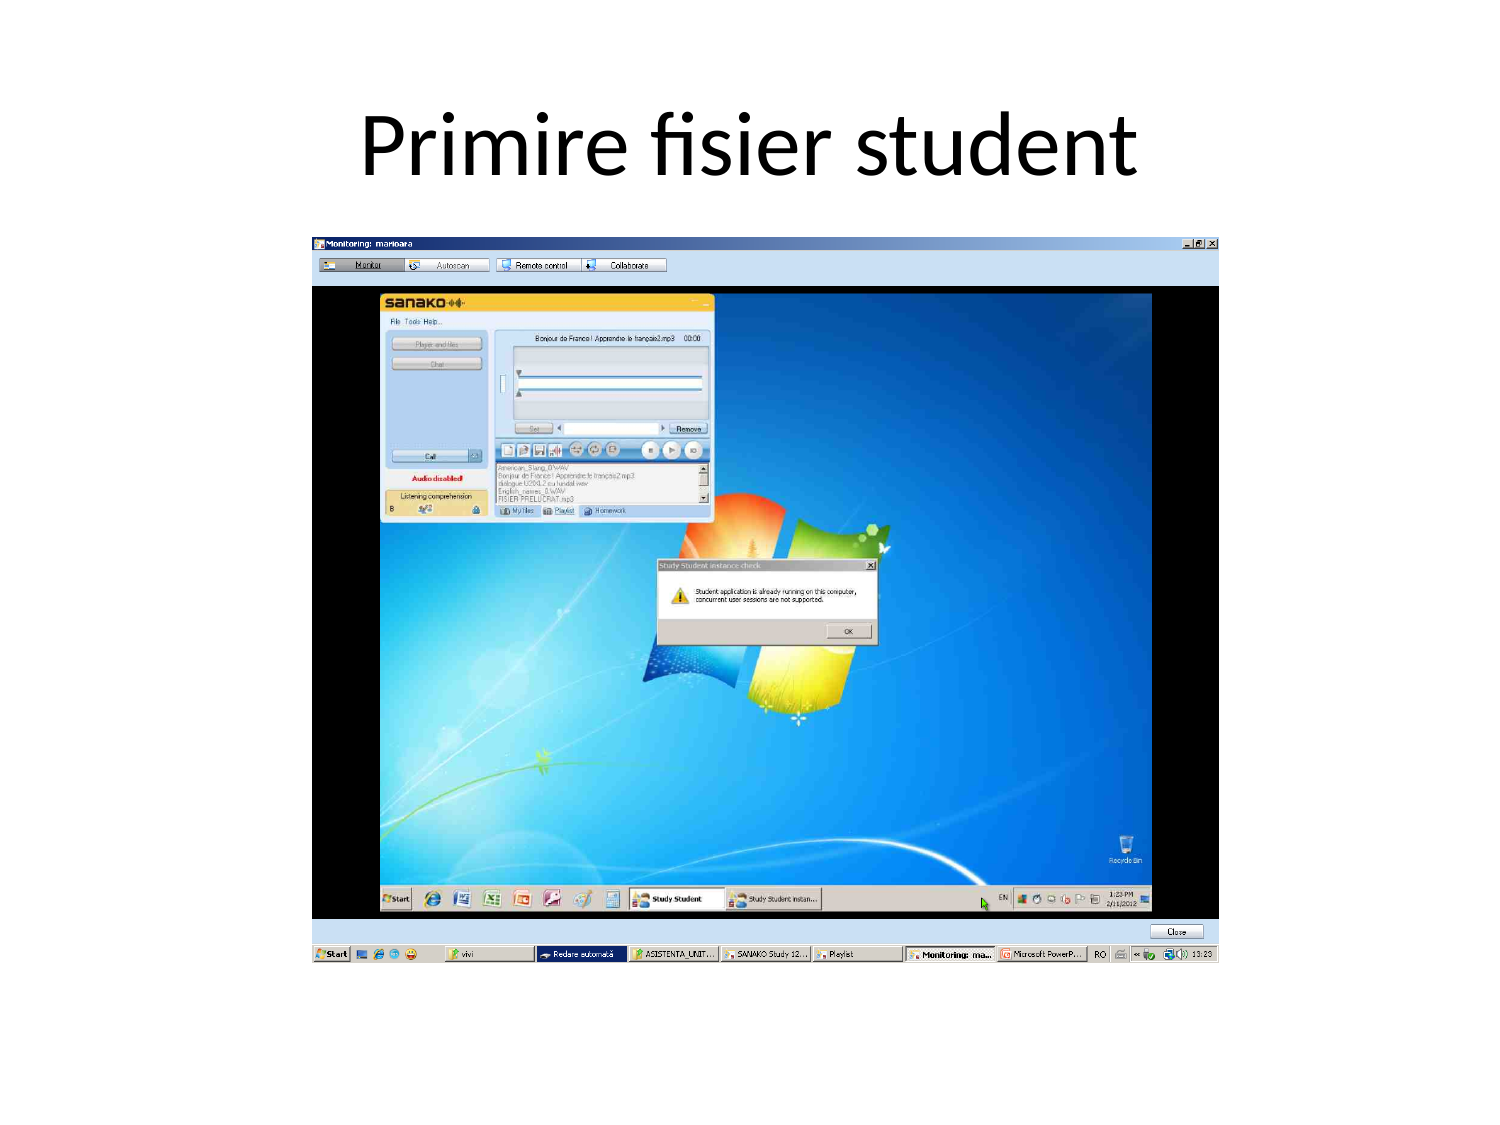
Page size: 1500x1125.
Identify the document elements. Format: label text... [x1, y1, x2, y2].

title Primire fisier student [75, 45, 1425, 233]
picture [312, 237, 1219, 963]
